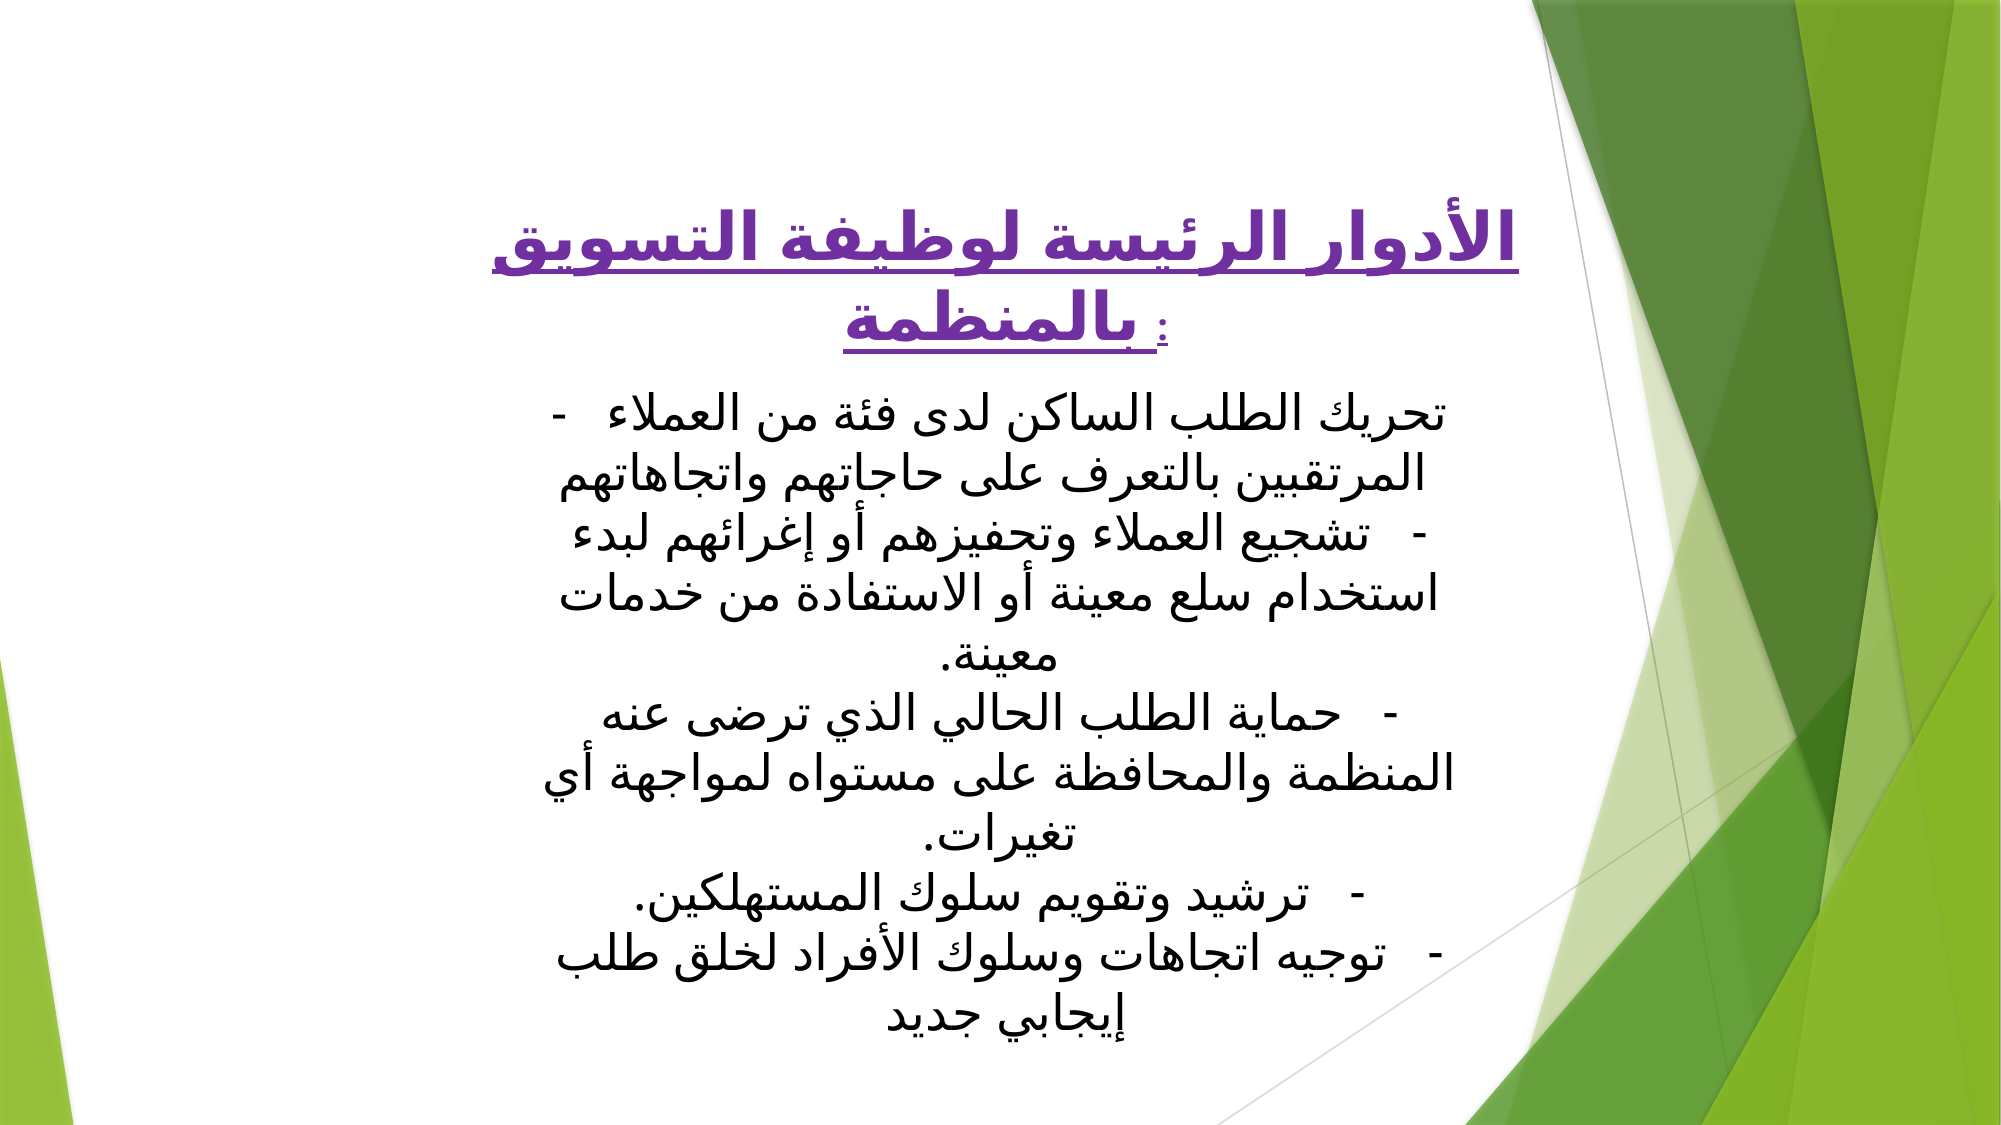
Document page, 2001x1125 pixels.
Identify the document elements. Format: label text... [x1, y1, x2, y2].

text_box - تحريك الطلب الساكن لدى فئة من العملاء المرتقبين بالتعرف على حاجاتهم واتجاهاتهم - تشجيع العملاء وتحفيزهم أو إغرائهم لبدء استخدام سلع معينة أو الاستفادة من خدمات معينة. - حماية الطلب الحالي الذي ترضى عنه المنظمة والمحافظة على مستواه لمواجهة أي تغيرات. - ترشيد وتقويم سلوك المستهلكين. - توجيه اتجاهات وسلوك الأفراد لخلق طلب إيجابي جديد [500, 373, 1500, 1048]
text_box الأدوار الرئيسة لوظيفة التسويق بالمنظمة : [454, 186, 1557, 362]
